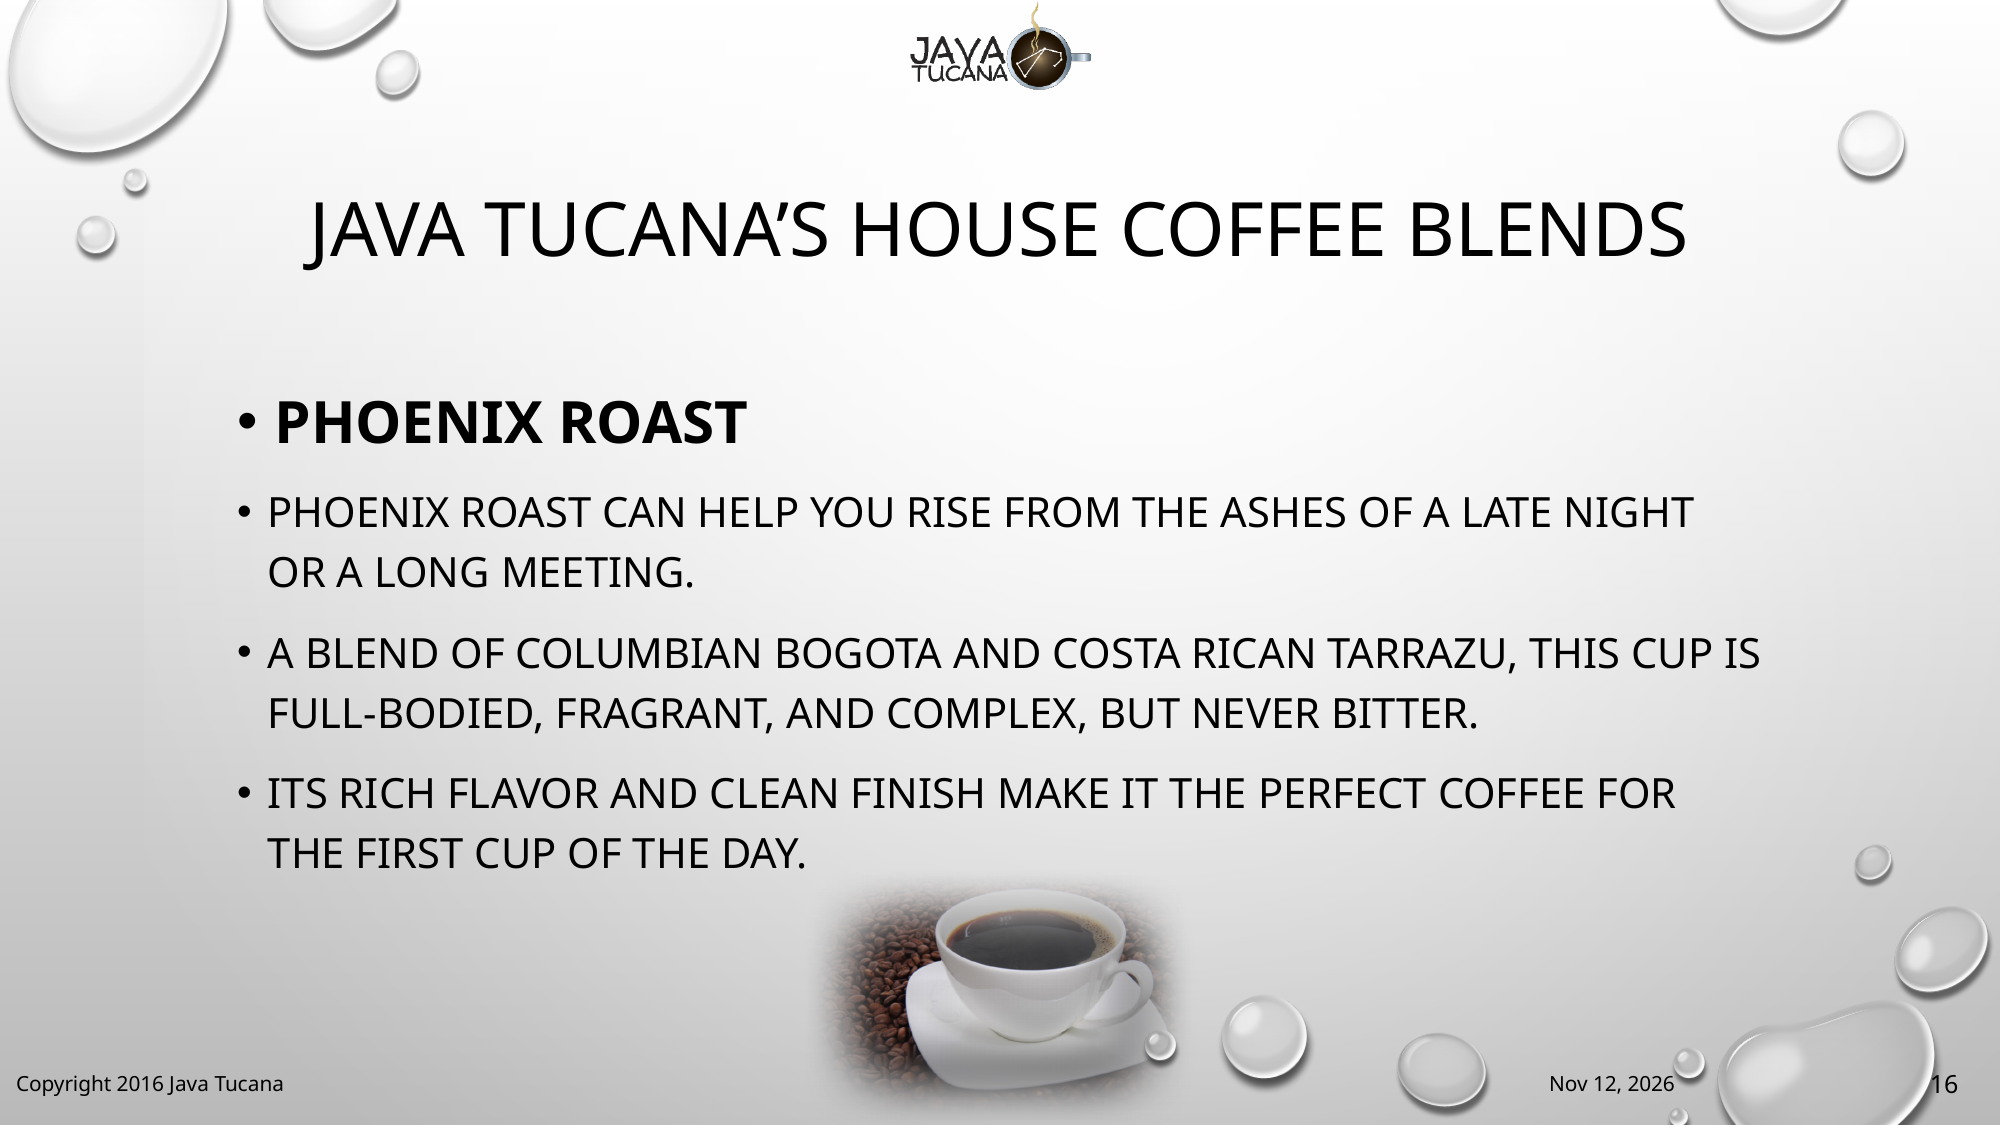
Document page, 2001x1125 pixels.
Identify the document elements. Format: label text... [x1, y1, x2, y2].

slide_number 16 [1848, 1055, 1974, 1116]
footer Copyright 2016 Java Tucana [1, 1055, 1096, 1116]
slide_number 13-Feb-16 [1239, 1055, 1690, 1116]
list Phoenix Roast Phoenix Roast can help you rise from the ashes of a late night or a long meeting. A blend of Columbian Bogota and Costa Rican Tarrazu, this cup is full-bodied, fragrant, and complex, but never bitter. Its rich flavor and clean finish make it the perfect coffee for the first cup of the day. [222, 363, 1778, 929]
picture [0, 0, 2001, 1125]
title Java Tucana’s house coffee blends [149, 101, 1851, 364]
